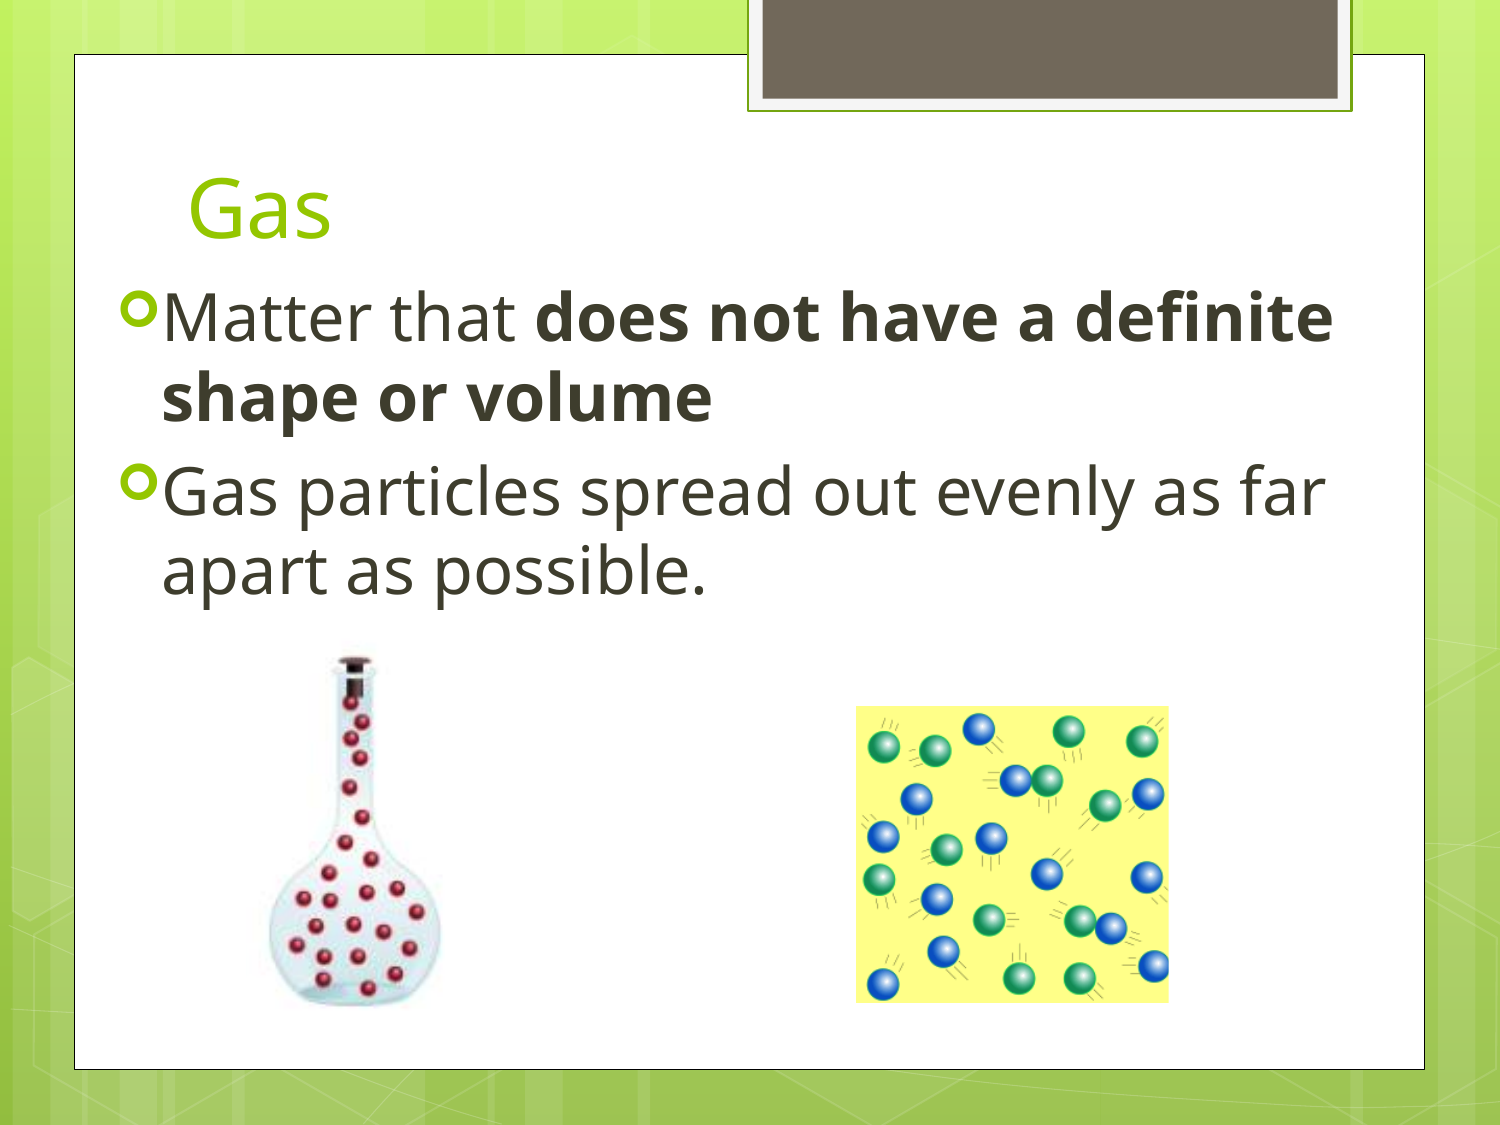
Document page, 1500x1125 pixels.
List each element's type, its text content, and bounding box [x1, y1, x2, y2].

title Gas [171, 74, 1324, 263]
picture [246, 633, 445, 1022]
picture [855, 705, 1169, 1003]
list Matter that does not have a definite shape or volume Gas particles spread out evenly as far apart as possible. [90, 267, 1401, 707]
